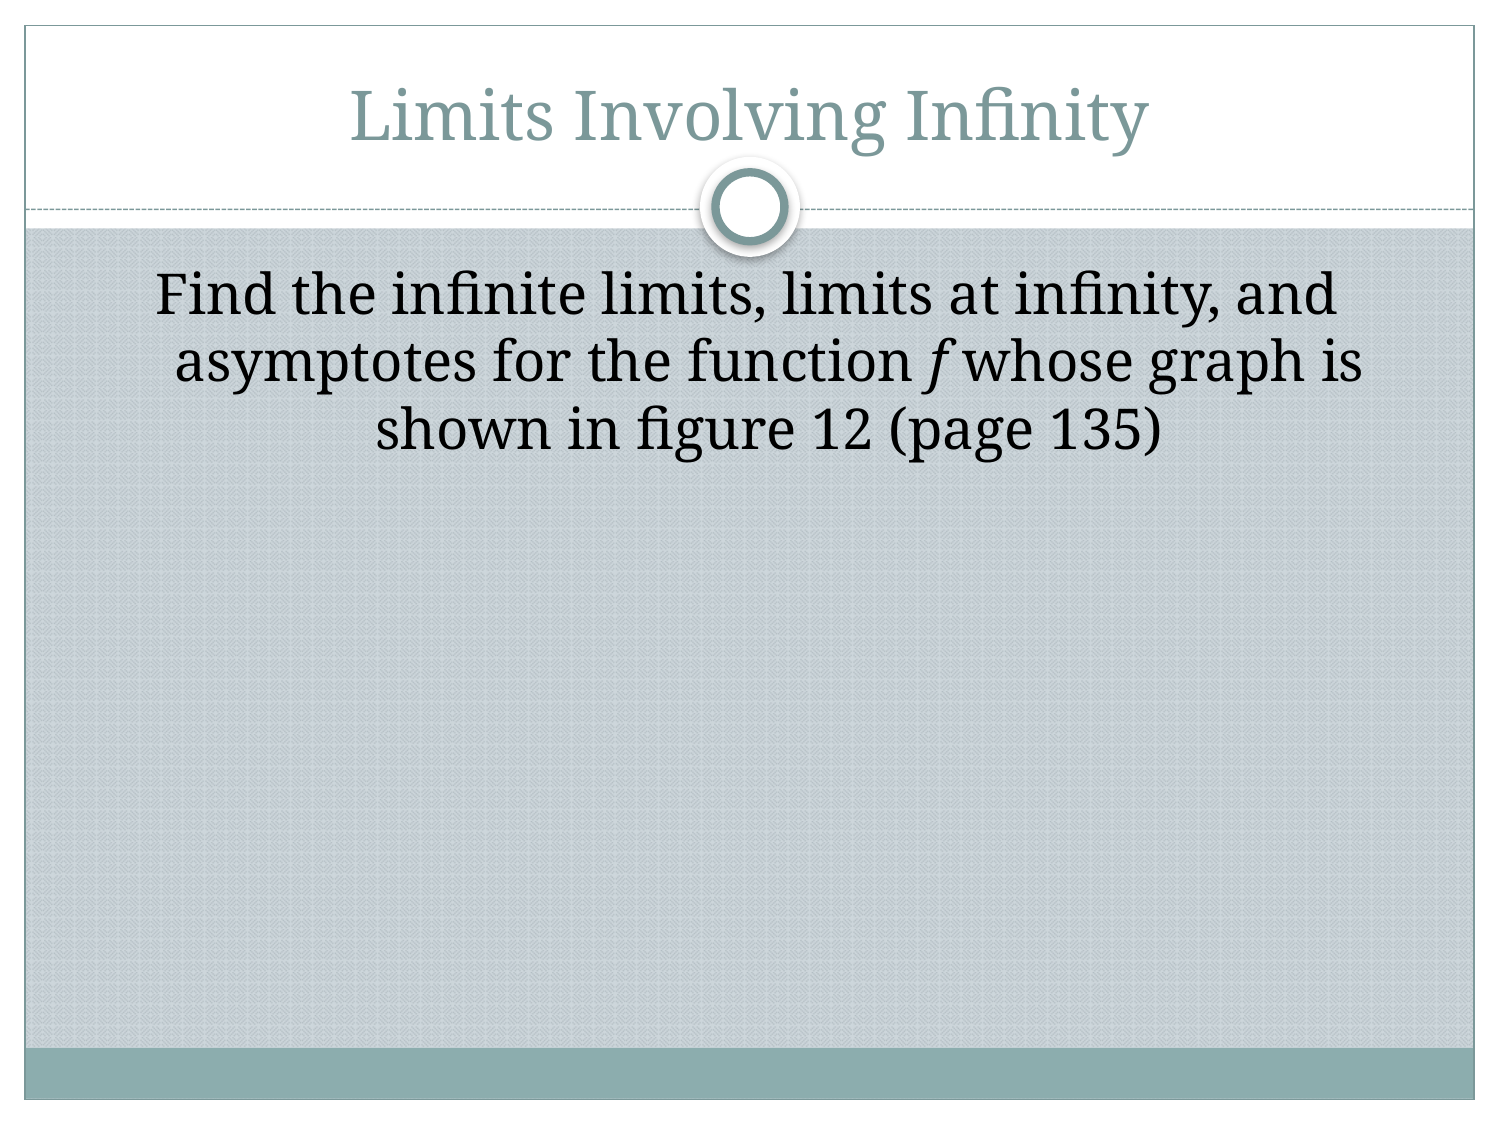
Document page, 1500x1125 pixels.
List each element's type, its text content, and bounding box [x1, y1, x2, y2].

list Find the infinite limits, limits at infinity, and asymptotes for the function f whose graph is shown in figure 12 (page 135) [49, 250, 1445, 1001]
title Limits Involving Infinity [49, 37, 1450, 162]
